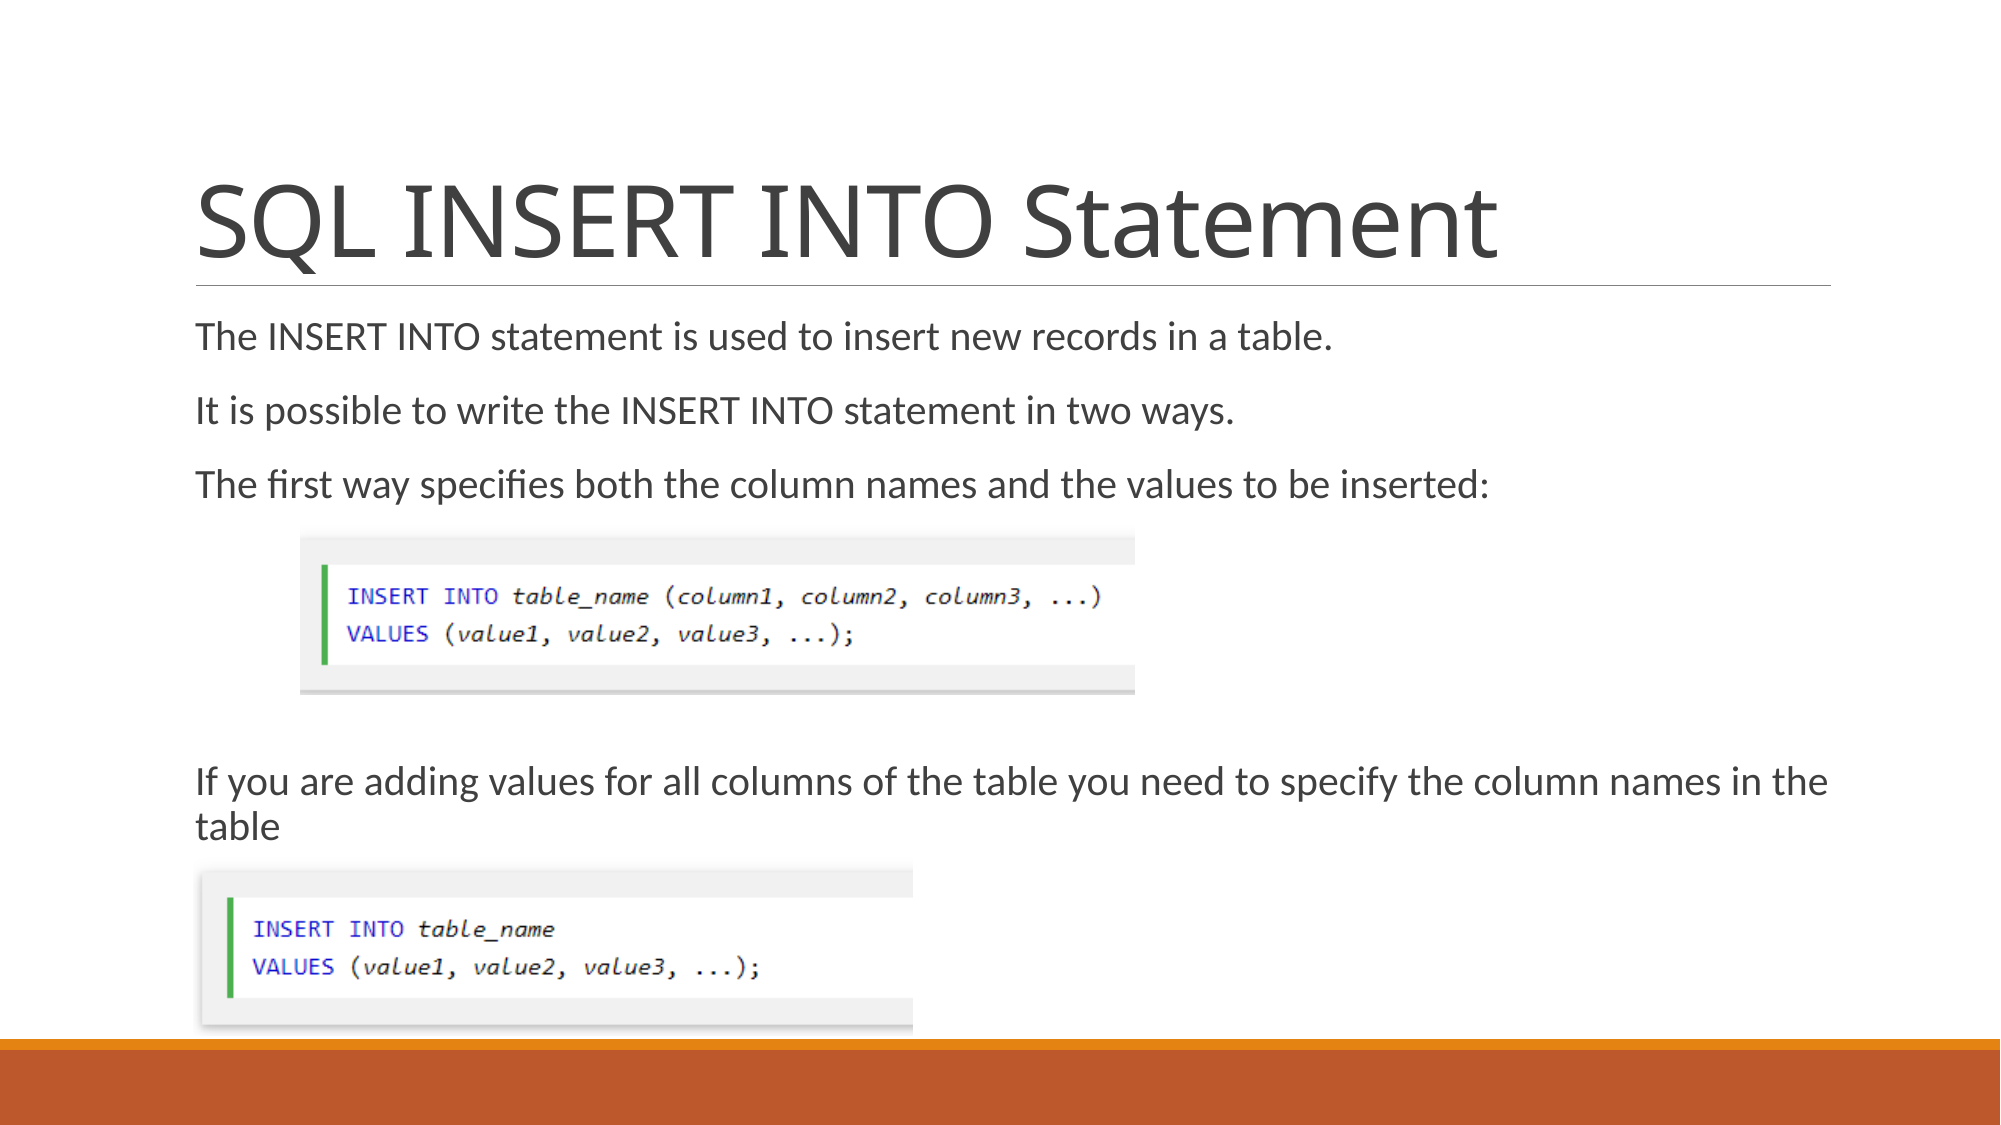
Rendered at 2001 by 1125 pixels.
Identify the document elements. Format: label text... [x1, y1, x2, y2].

title SQL INSERT INTO Statement [180, 47, 1830, 285]
picture [193, 846, 913, 1037]
list The INSERT INTO statement is used to insert new records in a table. It is possible to write the INSERT INTO statement in two ways. The first way specifies both the column names and the values to be inserted: If you are adding values for all columns of the table you need to specify the column names in the table [180, 306, 1830, 967]
picture [299, 514, 1136, 696]
